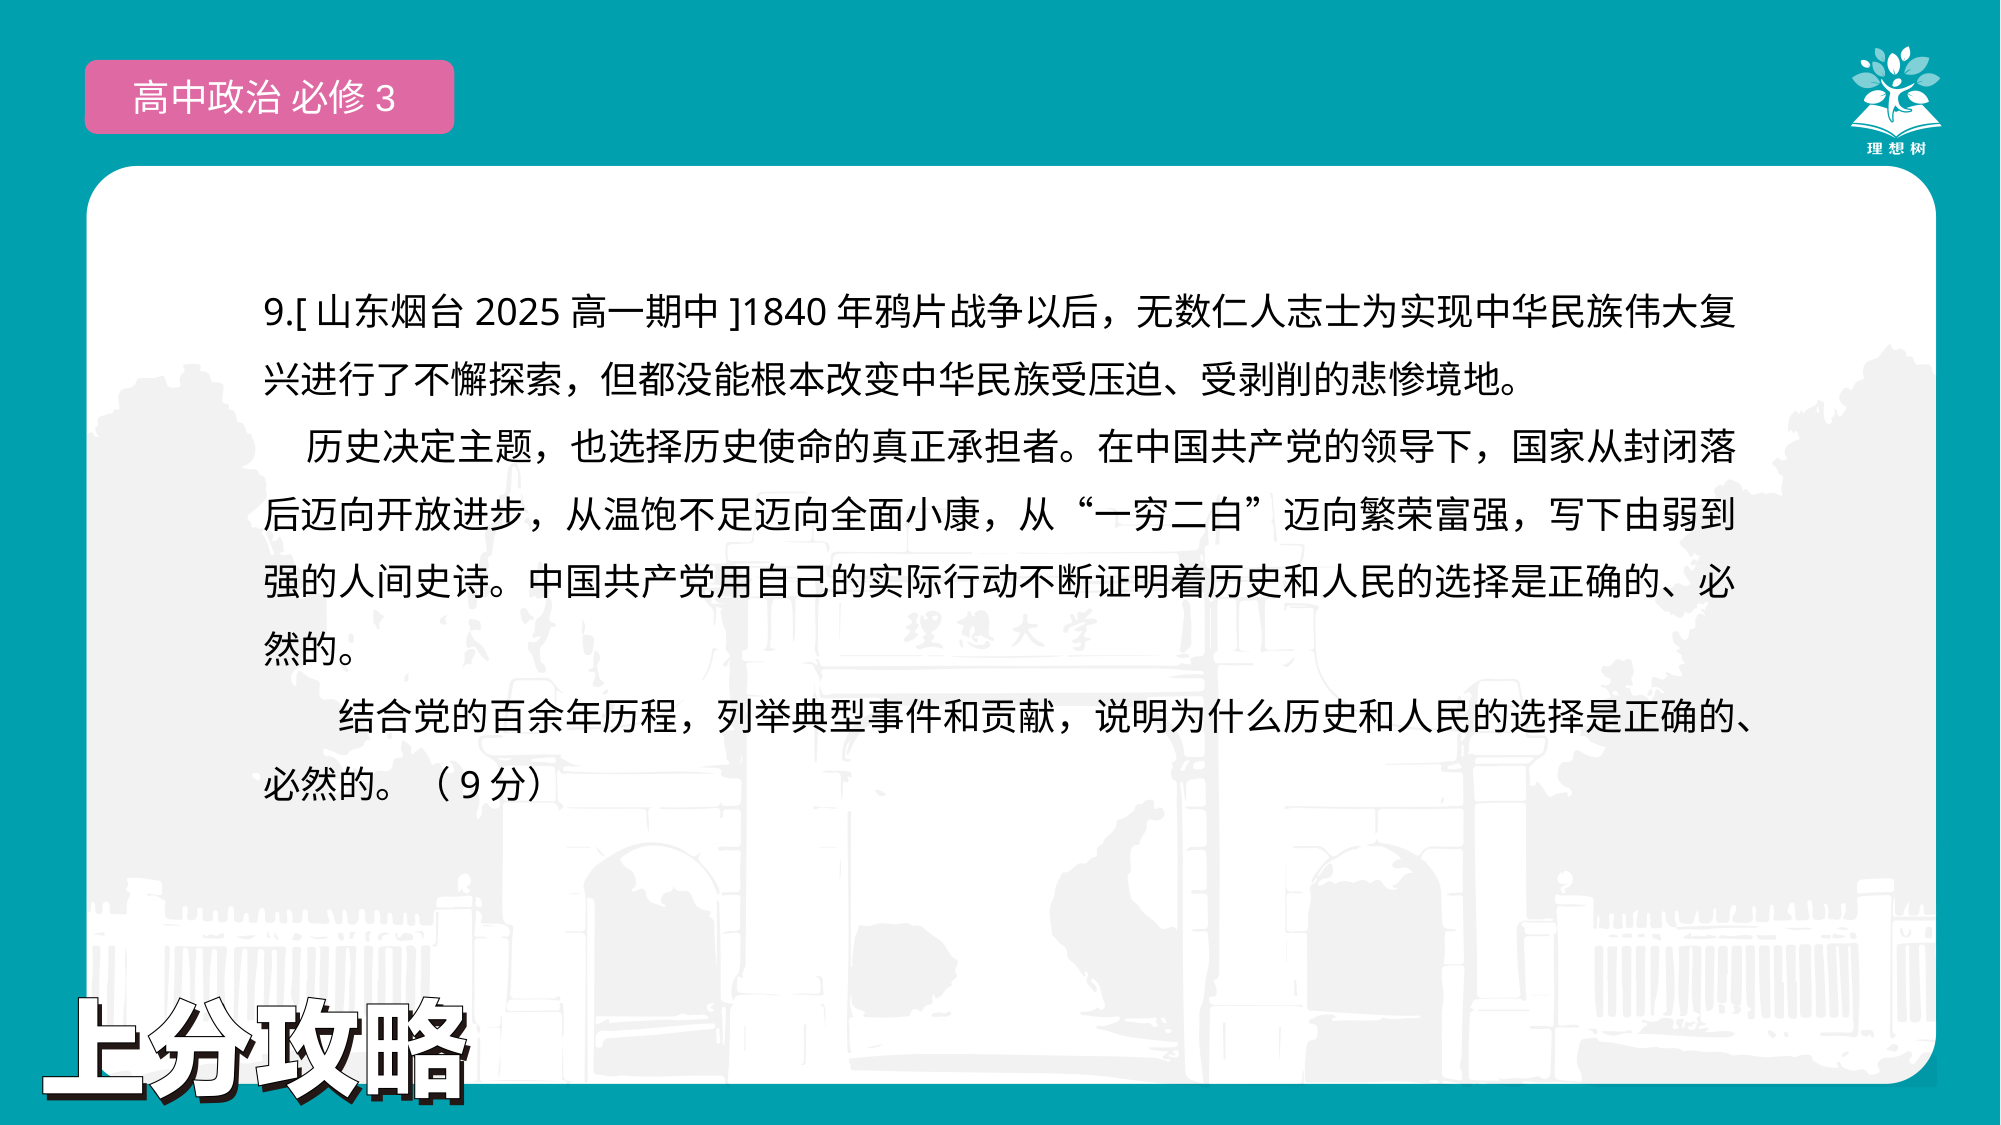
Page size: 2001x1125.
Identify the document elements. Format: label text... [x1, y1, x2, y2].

text_box 高中政治 必修3 [83, 58, 456, 135]
text_box 9.[山东烟台2025高一期中]1840年鸦片战争以后，无数仁人志士为实现中华民族伟大复兴进行了不懈探索，但都没能根本改变中华民族受压迫、受剥削的悲惨境地。 历史决定主题，也选择历史使命的真正承担者。在中国共产党的领导下，国家从封闭落后迈向开放进步，从温饱不足迈向全面小康，从“一穷二白”迈向繁荣富强，写下由弱到强的人间史诗。中国共产党用自己的实际行动不断证明着历史和人民的选择是正确的、必然的。 结合党的百余年历程，列举典型事件和贡献，说明为什么历史和人民的选择是正确的、必然的。（9分） [248, 258, 1752, 867]
picture [0, 0, 2001, 1125]
